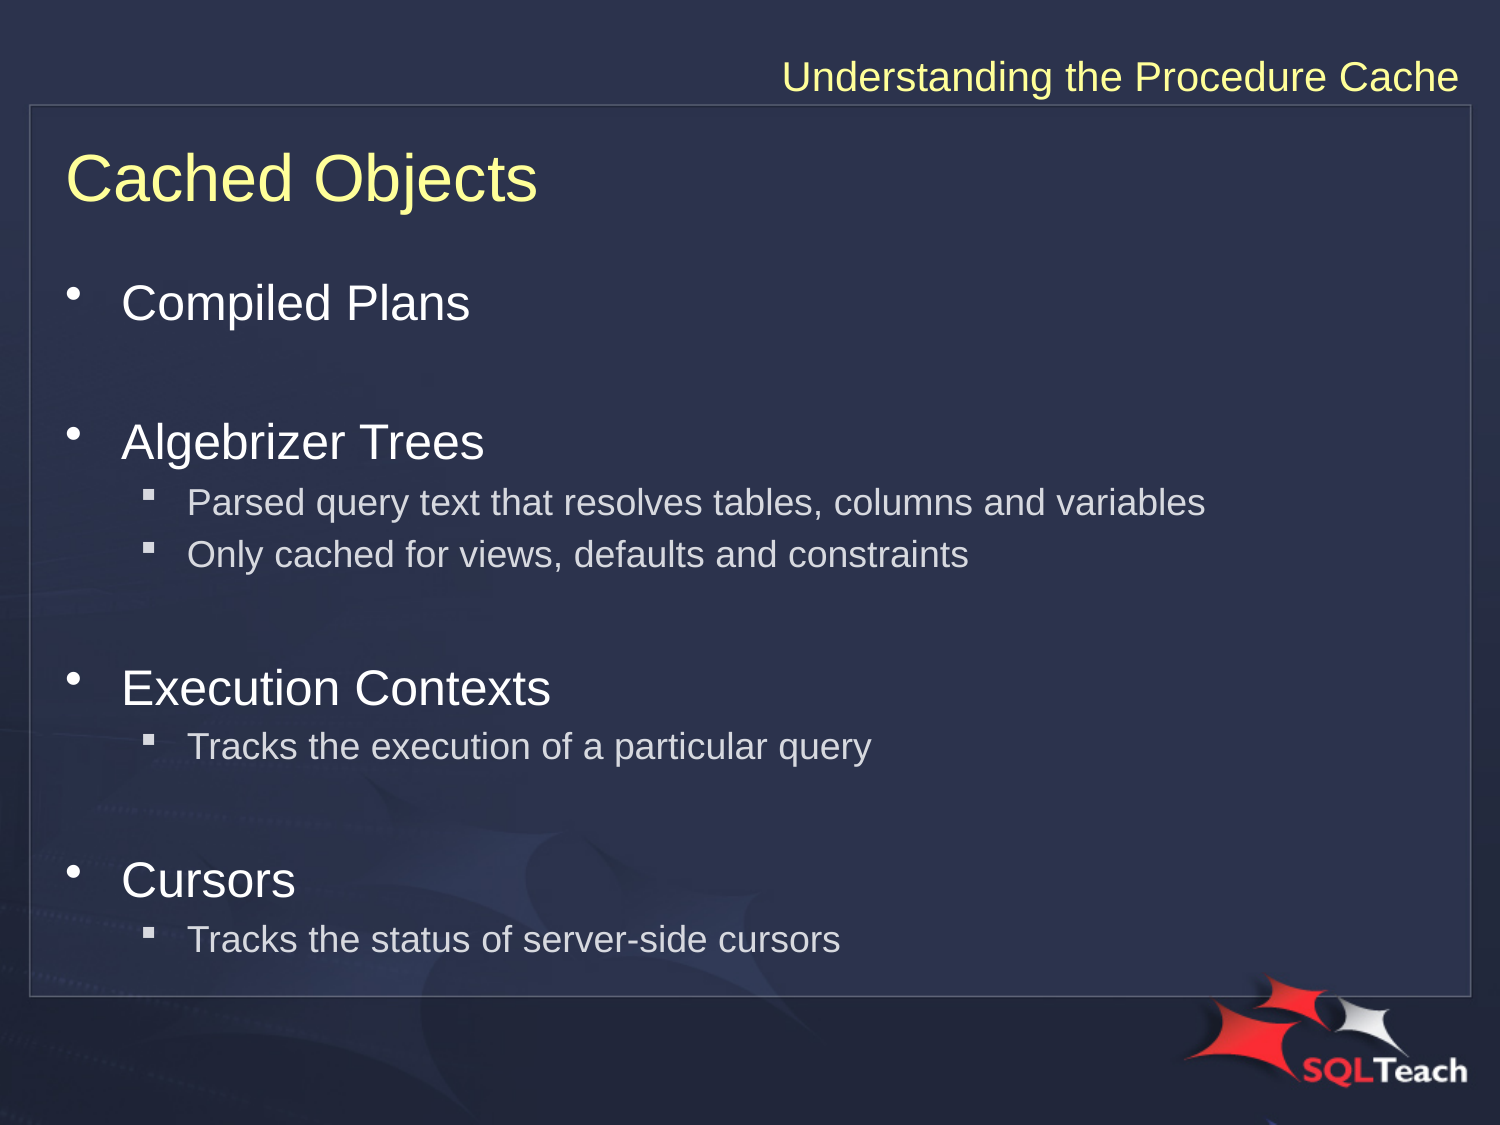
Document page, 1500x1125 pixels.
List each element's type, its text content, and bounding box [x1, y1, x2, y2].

picture [0, 0, 1500, 1125]
title Cached Objects [49, 137, 1326, 213]
list Compiled Plans Algebrizer Trees Parsed query text that resolves tables, columns and variables Only cached for views, defaults and constraints Execution Contexts Tracks the execution of a particular query Cursors Tracks the status of server-side cursors [49, 262, 1463, 988]
